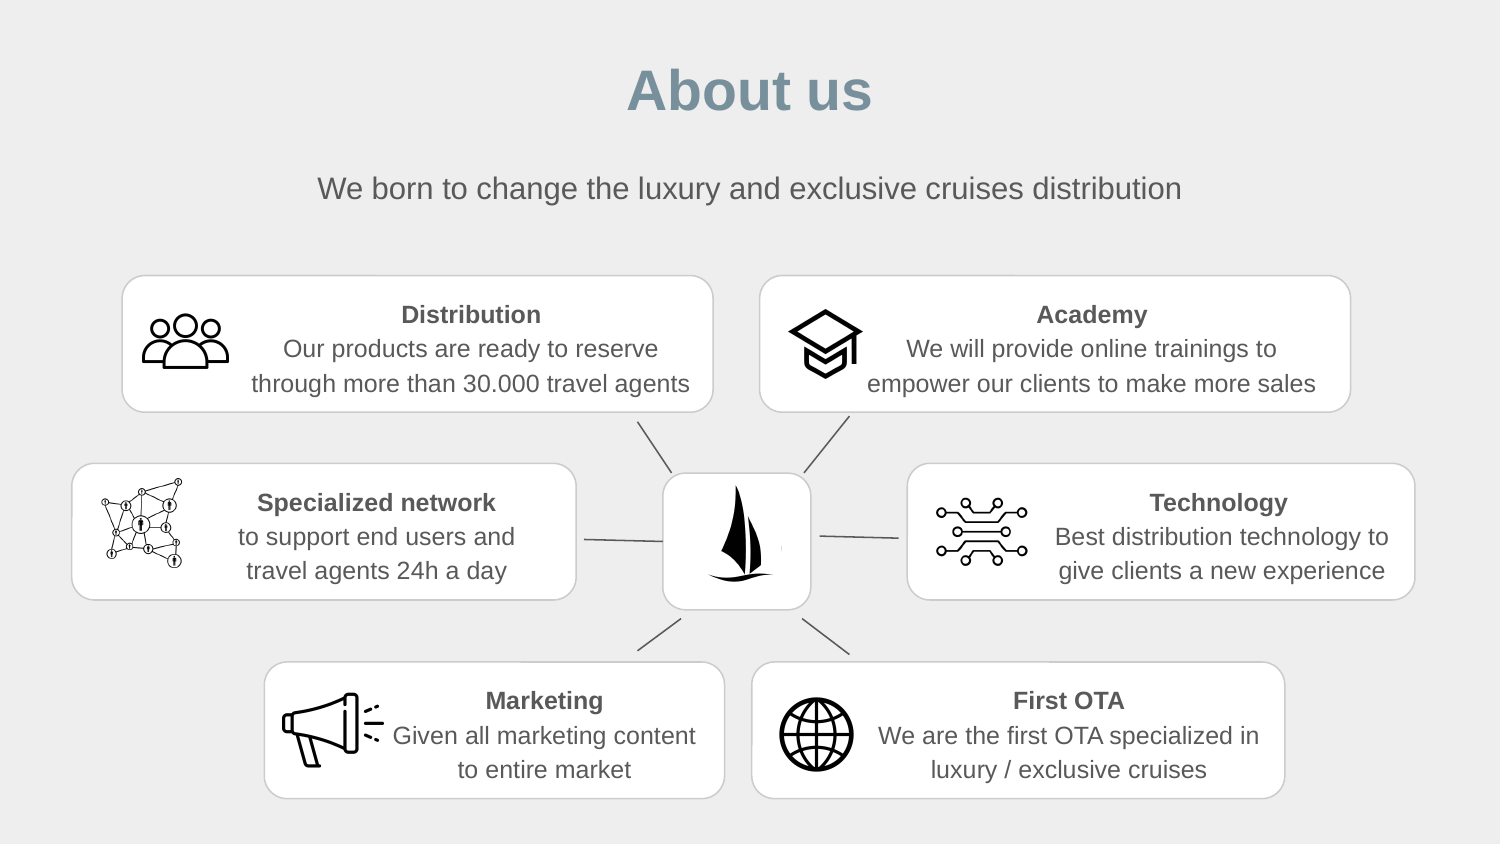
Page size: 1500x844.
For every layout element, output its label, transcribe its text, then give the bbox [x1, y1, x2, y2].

text_box Distribution Our products are ready to reserve through more than 30.000 travel agents [234, 278, 709, 413]
text_box Marketing Given all marketing content to entire market [364, 665, 725, 799]
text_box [637, 421, 672, 474]
picture [779, 696, 855, 772]
picture [282, 679, 384, 781]
text_box [1346, 284, 1351, 404]
text_box Specialized network to support end users and travel agents 24h a day [197, 466, 557, 600]
text_box [759, 275, 1338, 413]
text_box [662, 473, 811, 610]
text_box Academy We will provide online trainings to empower our clients to make more sales [838, 278, 1346, 413]
picture [934, 484, 1029, 579]
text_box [819, 535, 899, 539]
text_box [751, 661, 1274, 799]
text_box [709, 285, 714, 403]
text_box [71, 463, 577, 601]
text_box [637, 618, 682, 651]
title About us [51, 43, 1449, 138]
list We born to change the luxury and exclusive cruises distribution [51, 151, 1449, 222]
picture [97, 478, 188, 569]
text_box [264, 661, 713, 799]
text_box First OTA We are the first OTA specialized in luxury / exclusive cruises [853, 665, 1285, 799]
text_box Technology Best distribution technology to give clients a new experience [1017, 466, 1428, 600]
picture [788, 308, 863, 380]
text_box [907, 463, 1403, 601]
picture [702, 477, 782, 601]
picture [140, 297, 231, 388]
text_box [801, 618, 850, 655]
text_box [803, 415, 850, 474]
text_box [122, 275, 701, 413]
